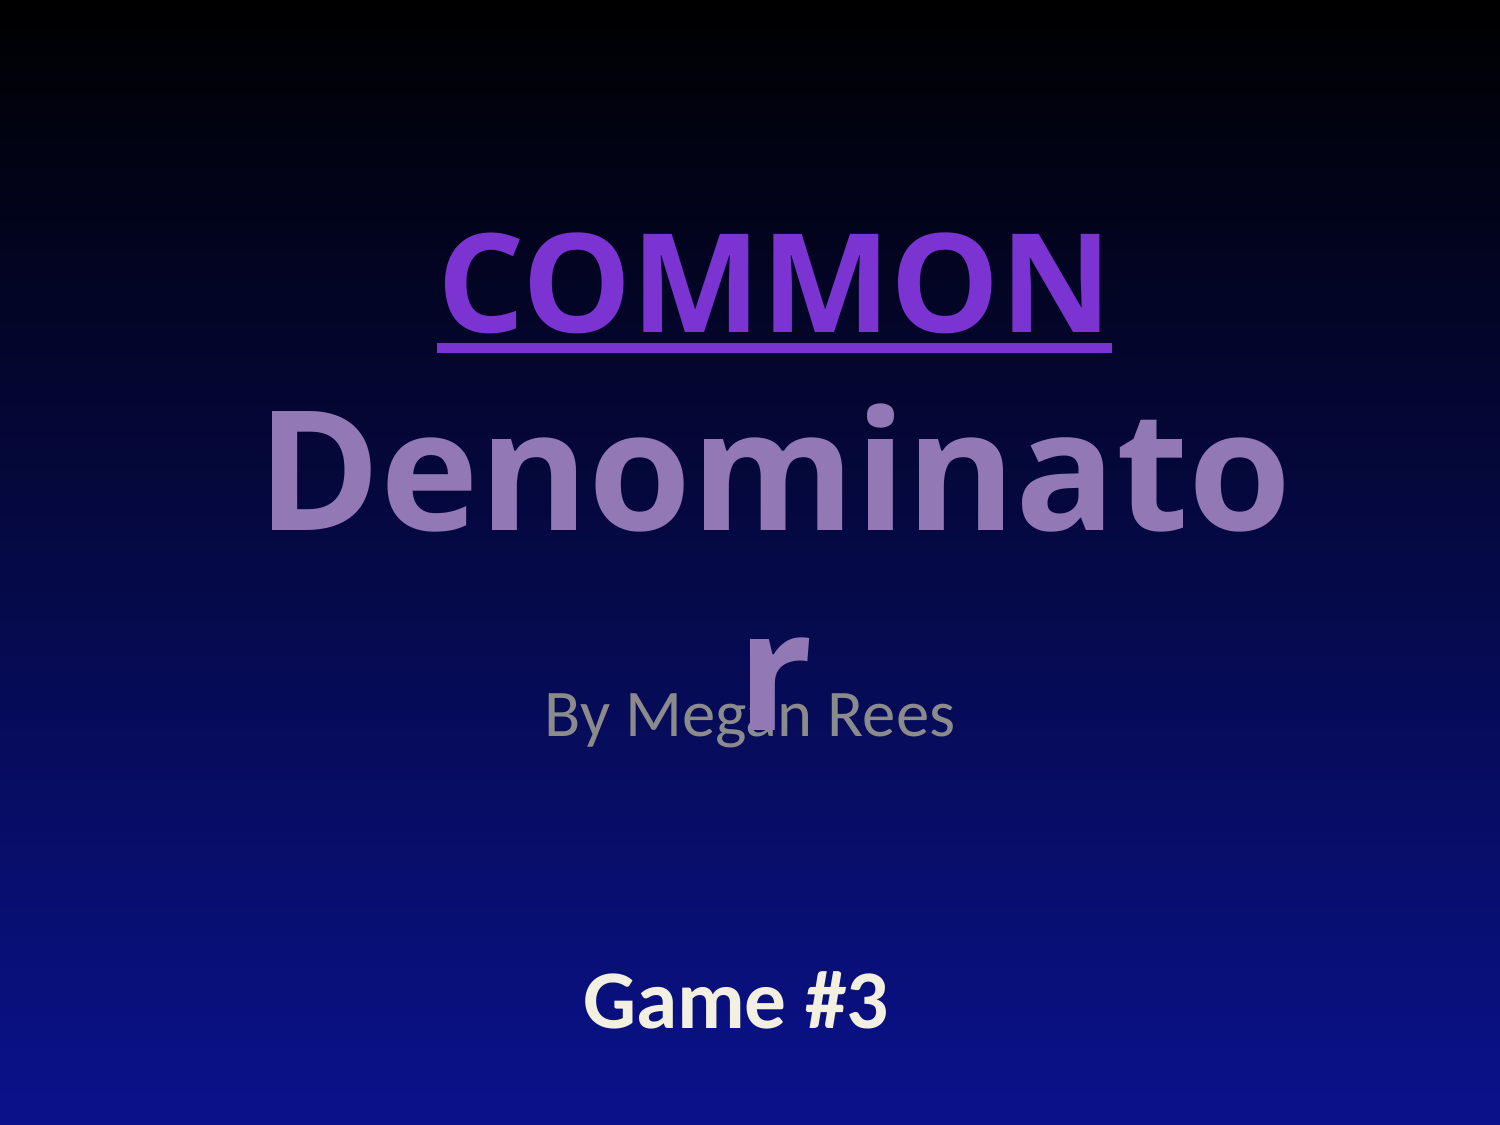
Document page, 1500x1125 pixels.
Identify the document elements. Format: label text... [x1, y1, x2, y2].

subtitle By Megan Rees [225, 662, 1275, 788]
text_box Game #3 [568, 937, 905, 1053]
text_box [162, 187, 1388, 651]
